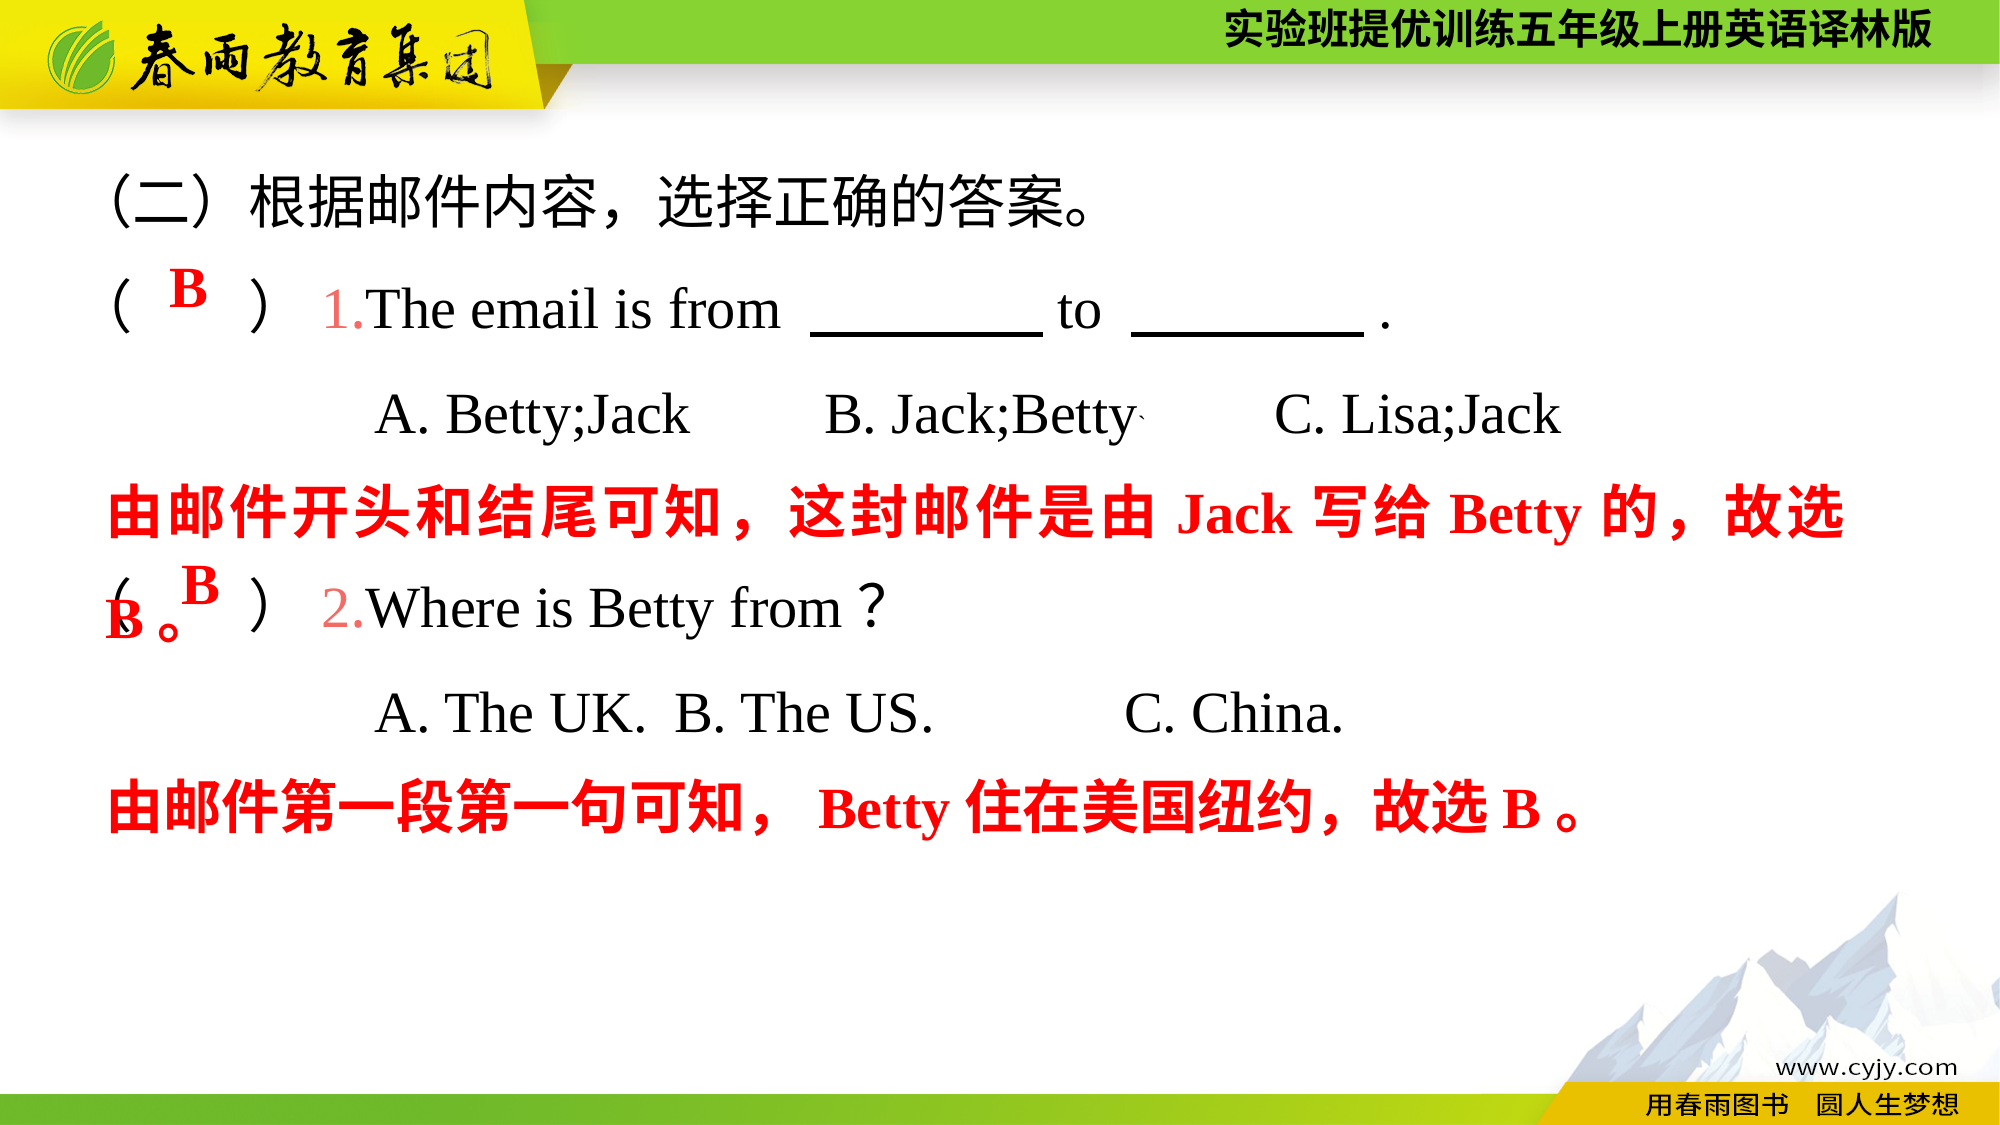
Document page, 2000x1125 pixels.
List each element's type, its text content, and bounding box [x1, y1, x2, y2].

text_box 由邮件第一段第一句可知，Betty住在美国纽约，故选B。 [90, 727, 1650, 848]
text_box B [166, 538, 235, 624]
picture [0, 0, 2000, 1125]
text_box 由邮件开头和结尾可知，这封邮件是由Jack写给Betty的，故选B。 [90, 432, 1874, 658]
list （二）根据邮件内容，选择正确的答案。 （ ）1.The email is from to . A. Betty;Jack B. Jack;Betty` C. Lisa;Jack （ ）2.Where is Betty from？ A. The UK. B. The US. C. China. [59, 122, 1944, 759]
text_box B [154, 242, 224, 327]
